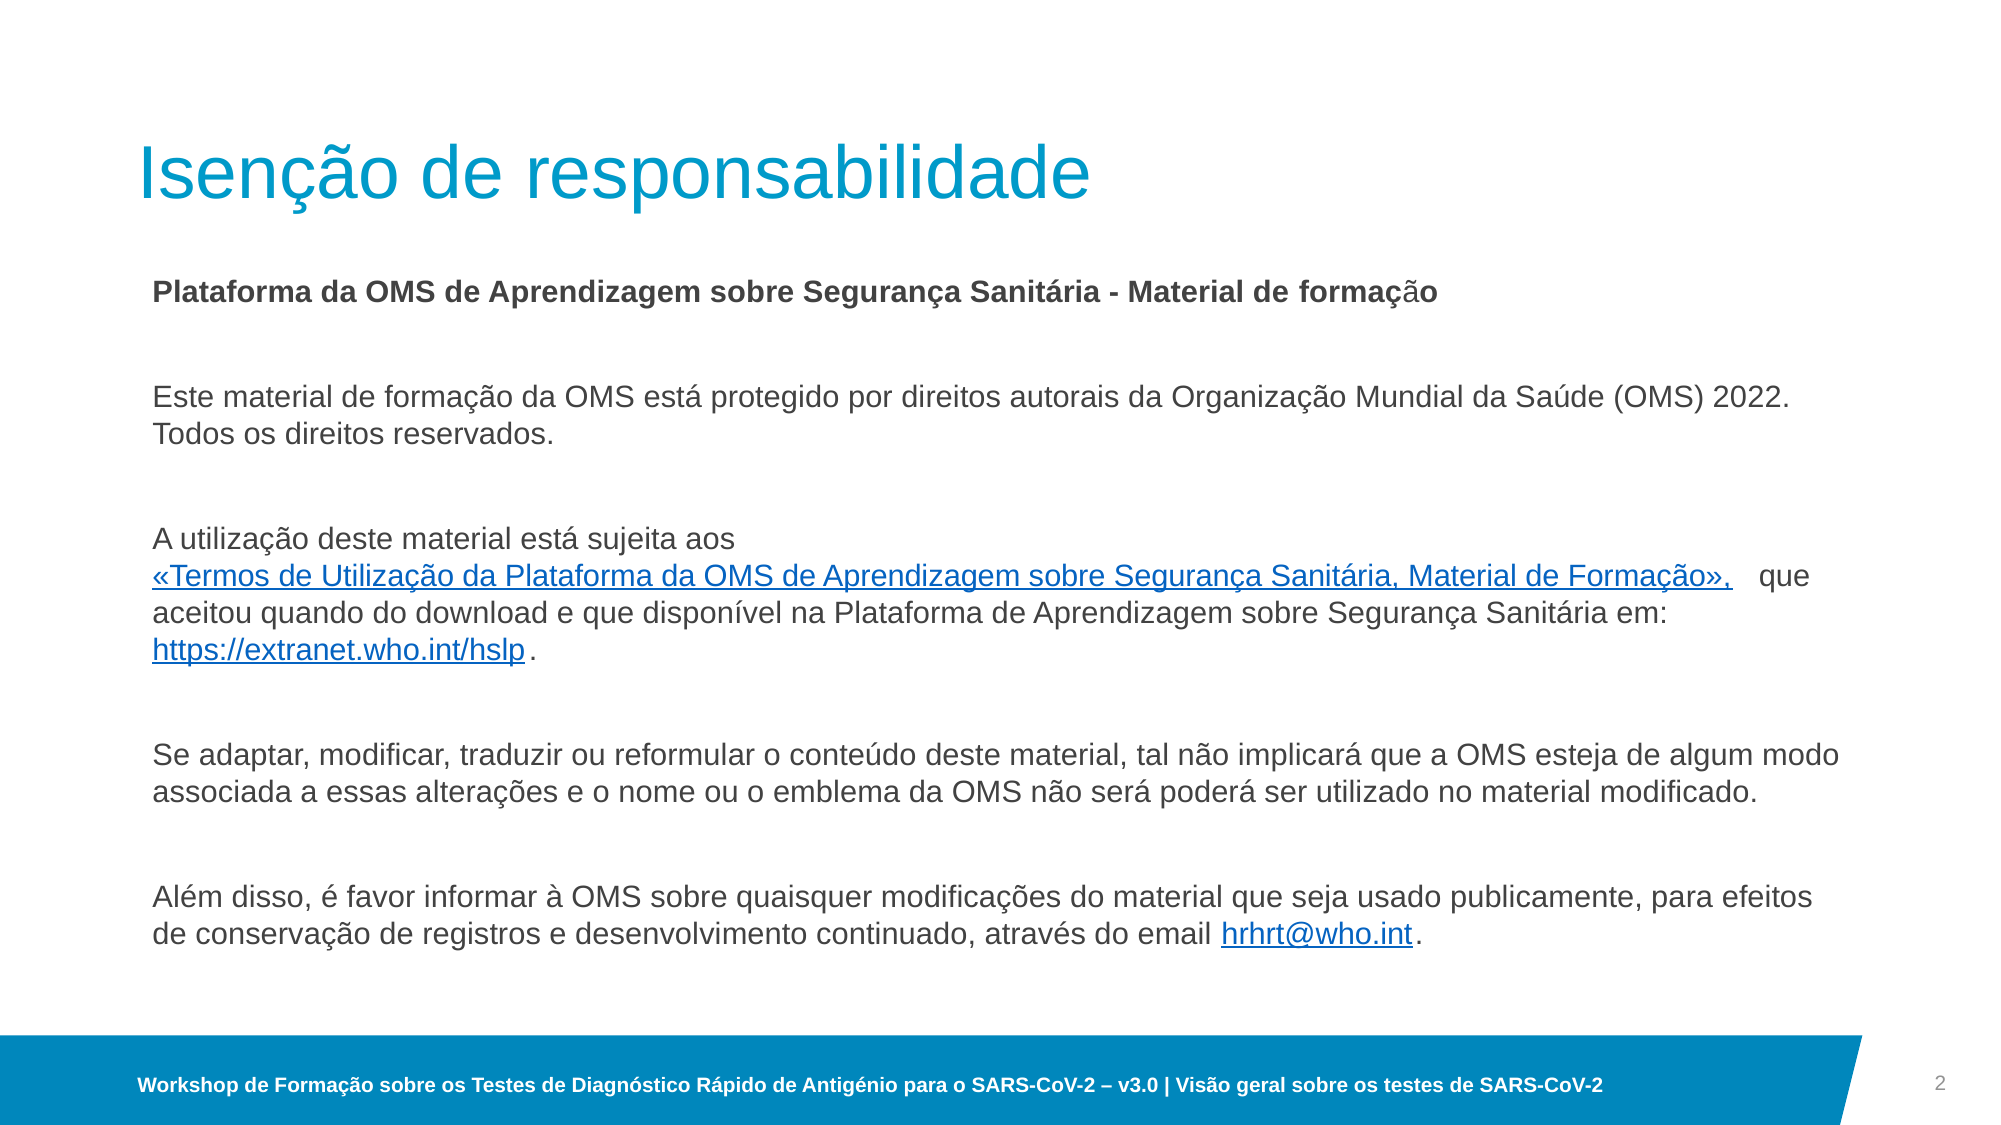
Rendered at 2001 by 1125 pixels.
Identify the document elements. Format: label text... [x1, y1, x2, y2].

slide_number 2 [1862, 1035, 1947, 1125]
footer Workshop de Formação sobre os Testes de Diagnóstico Rápido de Antigénio para o SARS-CoV-2 – v3.0 | Visão geral sobre os testes de SARS-CoV-2 [137, 1042, 1690, 1125]
list Plataforma da OMS de Aprendizagem sobre Segurança Sanitária - Material de formação Este material de formação da OMS está protegido por direitos autorais da Organização Mundial da Saúde (OMS) 2022. Todos os direitos reservados. A utilização deste material está sujeita aos «Termos de Utilização da Plataforma da OMS de Aprendizagem sobre Segurança Sanitária, Material de Formação», que aceitou quando do download e que disponível na Plataforma de Aprendizagem sobre Segurança Sanitária em: https://extranet.who.int/hslp. Se adaptar, modificar, traduzir ou reformular o conteúdo deste material, tal não implicará que a OMS esteja de algum modo associada a essas alterações e o nome ou o emblema da OMS não será poderá ser utilizado no material modificado. Além disso, é favor informar à OMS sobre quaisquer modificações do material que seja usado publicamente, para efeitos de conservação de registros e desenvolvimento continuado, através do email hrhrt@who.int. [137, 264, 1863, 993]
title Isenção de responsabilidade [137, 59, 1863, 215]
